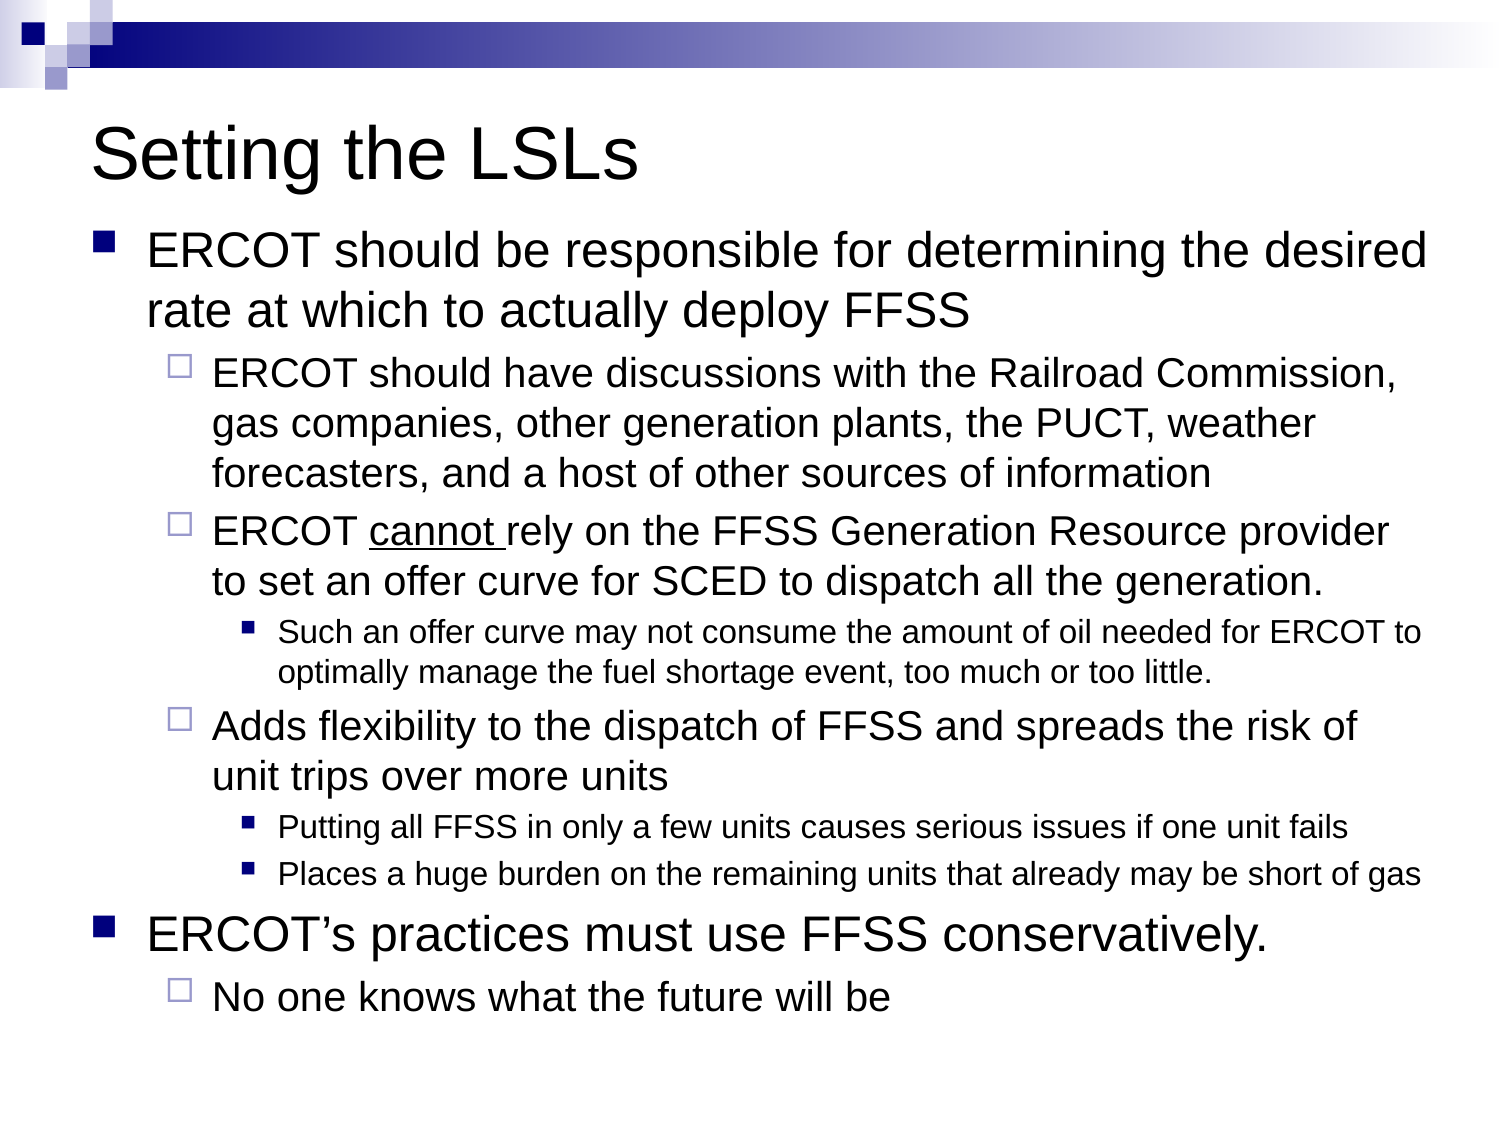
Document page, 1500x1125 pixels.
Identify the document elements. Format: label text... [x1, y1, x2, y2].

title Setting the LSLs [75, 75, 1213, 209]
list ERCOT should be responsible for determining the desired rate at which to actually deploy FFSS ERCOT should have discussions with the Railroad Commission, gas companies, other generation plants, the PUCT, weather forecasters, and a host of other sources of information ERCOT cannot rely on the FFSS Generation Resource provider to set an offer curve for SCED to dispatch all the generation. Such an offer curve may not consume the amount of oil needed for ERCOT to optimally manage the fuel shortage event, too much or too little. Adds flexibility to the dispatch of FFSS and spreads the risk of unit trips over more units Putting all FFSS in only a few units causes serious issues if one unit fails Places a huge burden on the remaining units that already may be short of gas ERCOT’s practices must use FFSS conservatively. No one knows what the future will be [75, 209, 1450, 960]
